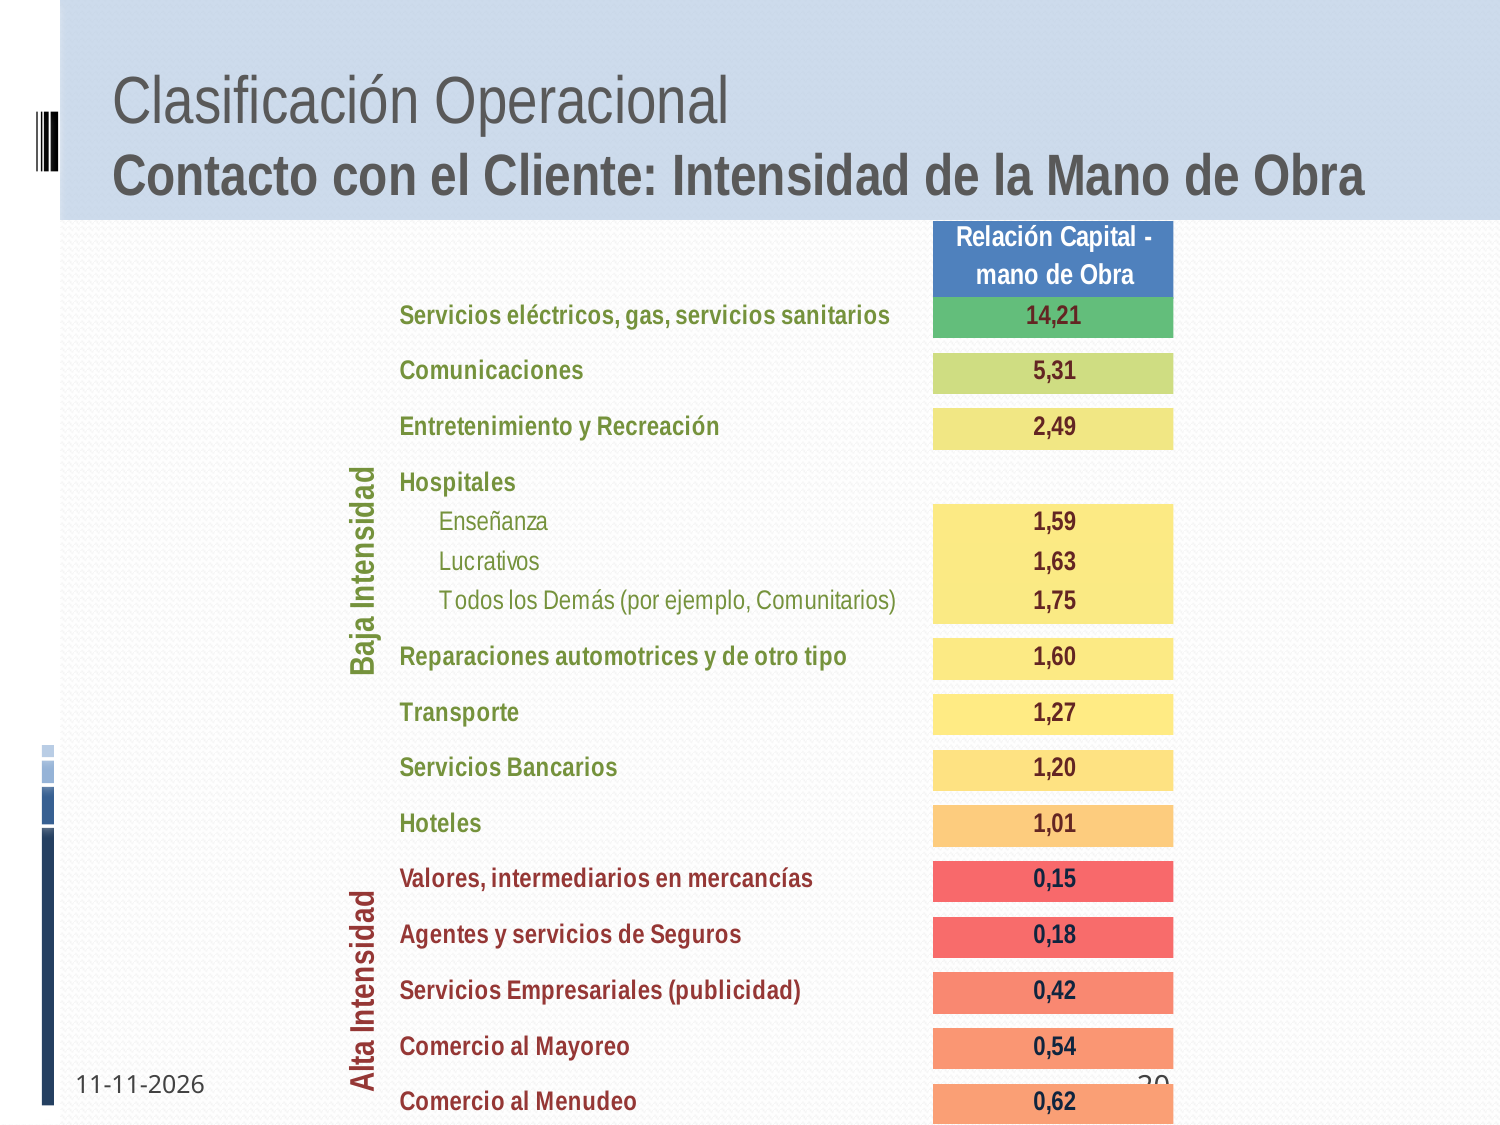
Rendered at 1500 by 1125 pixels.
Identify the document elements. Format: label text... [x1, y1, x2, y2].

title Clasificación Operacional Contacto con el Cliente: Intensidad de la Mano de Obra [111, 18, 1436, 207]
picture [330, 219, 1176, 1125]
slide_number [75, 1042, 243, 1103]
